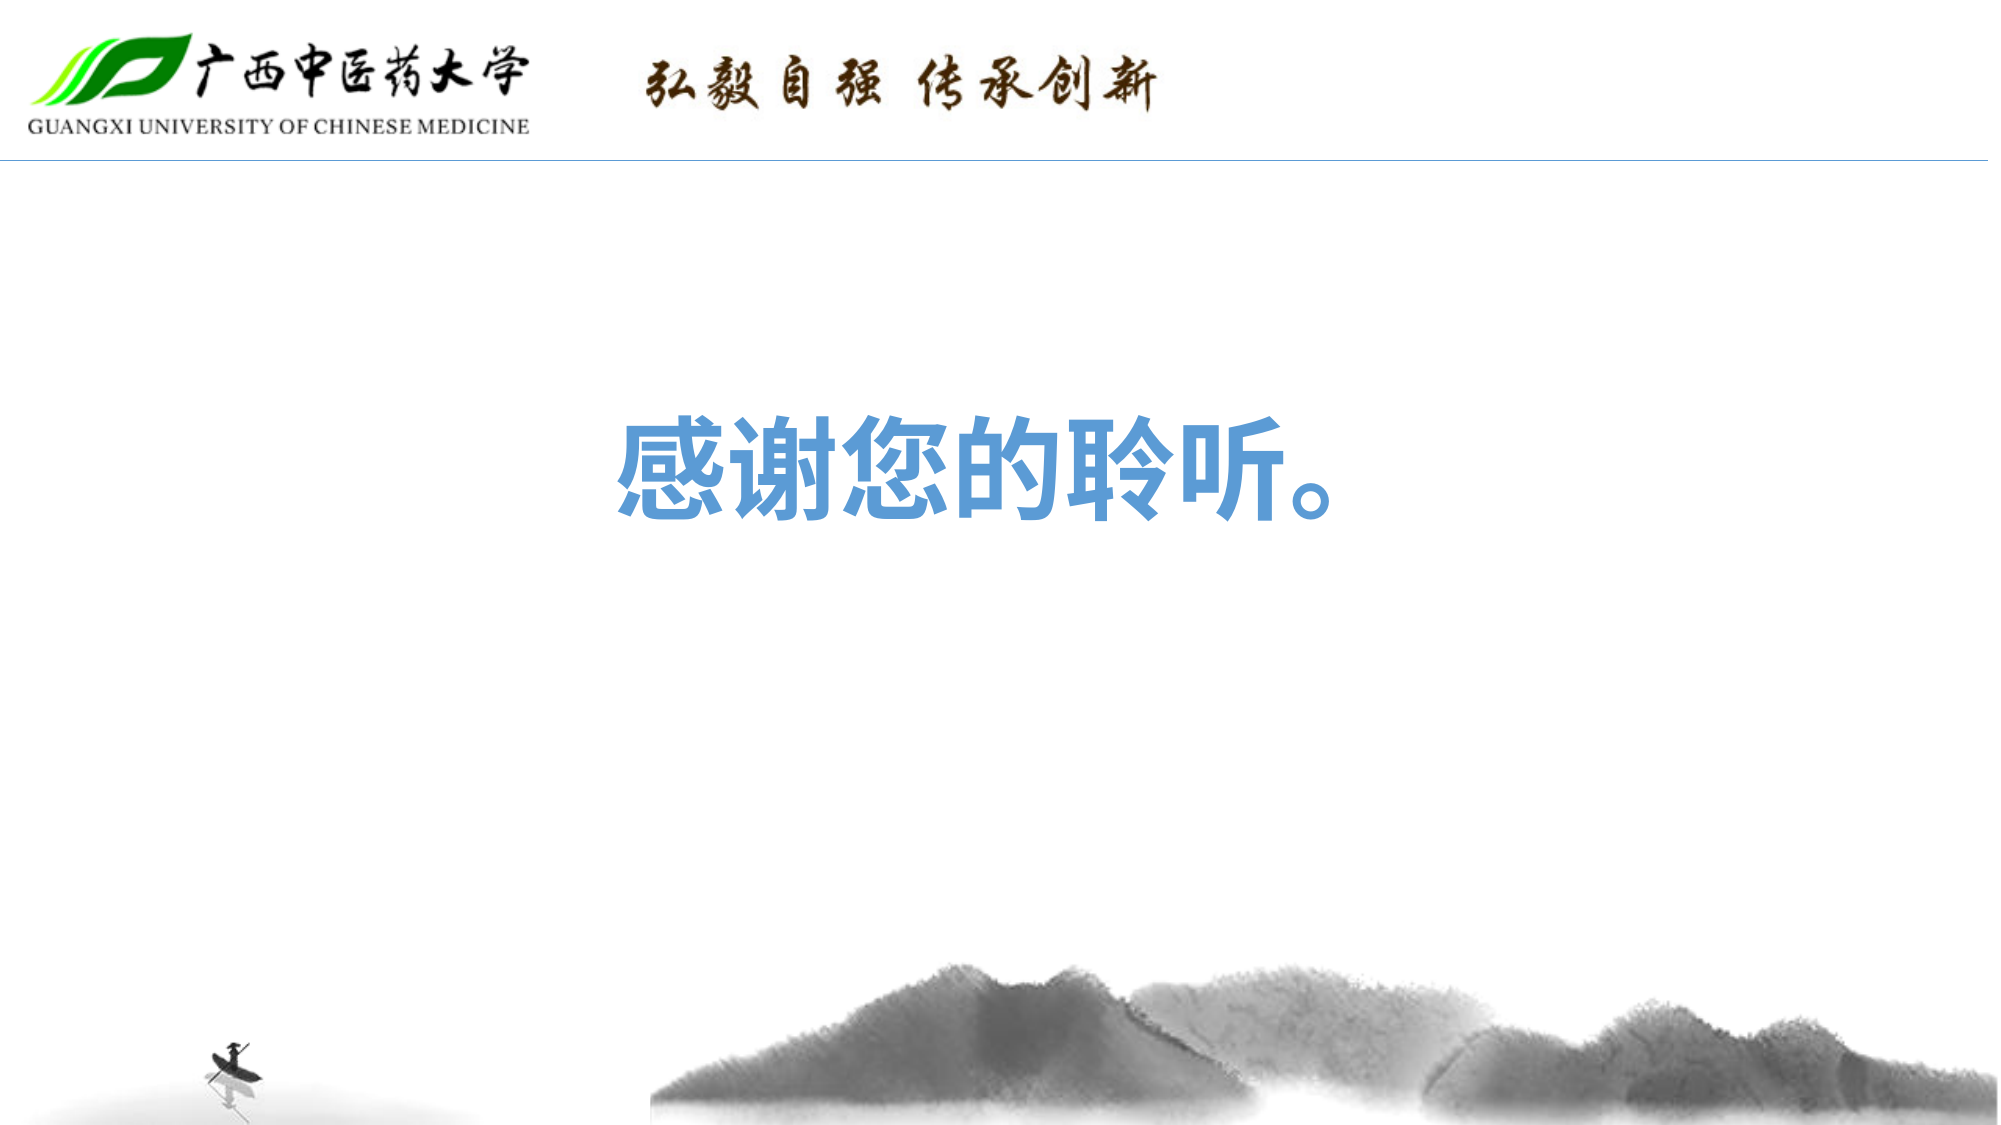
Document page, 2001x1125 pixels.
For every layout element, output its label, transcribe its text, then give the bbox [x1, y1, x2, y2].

picture [10, 11, 1208, 160]
picture [650, 936, 2000, 1125]
text_box 感谢您的聆听。 [599, 391, 1417, 542]
picture [0, 1037, 485, 1125]
